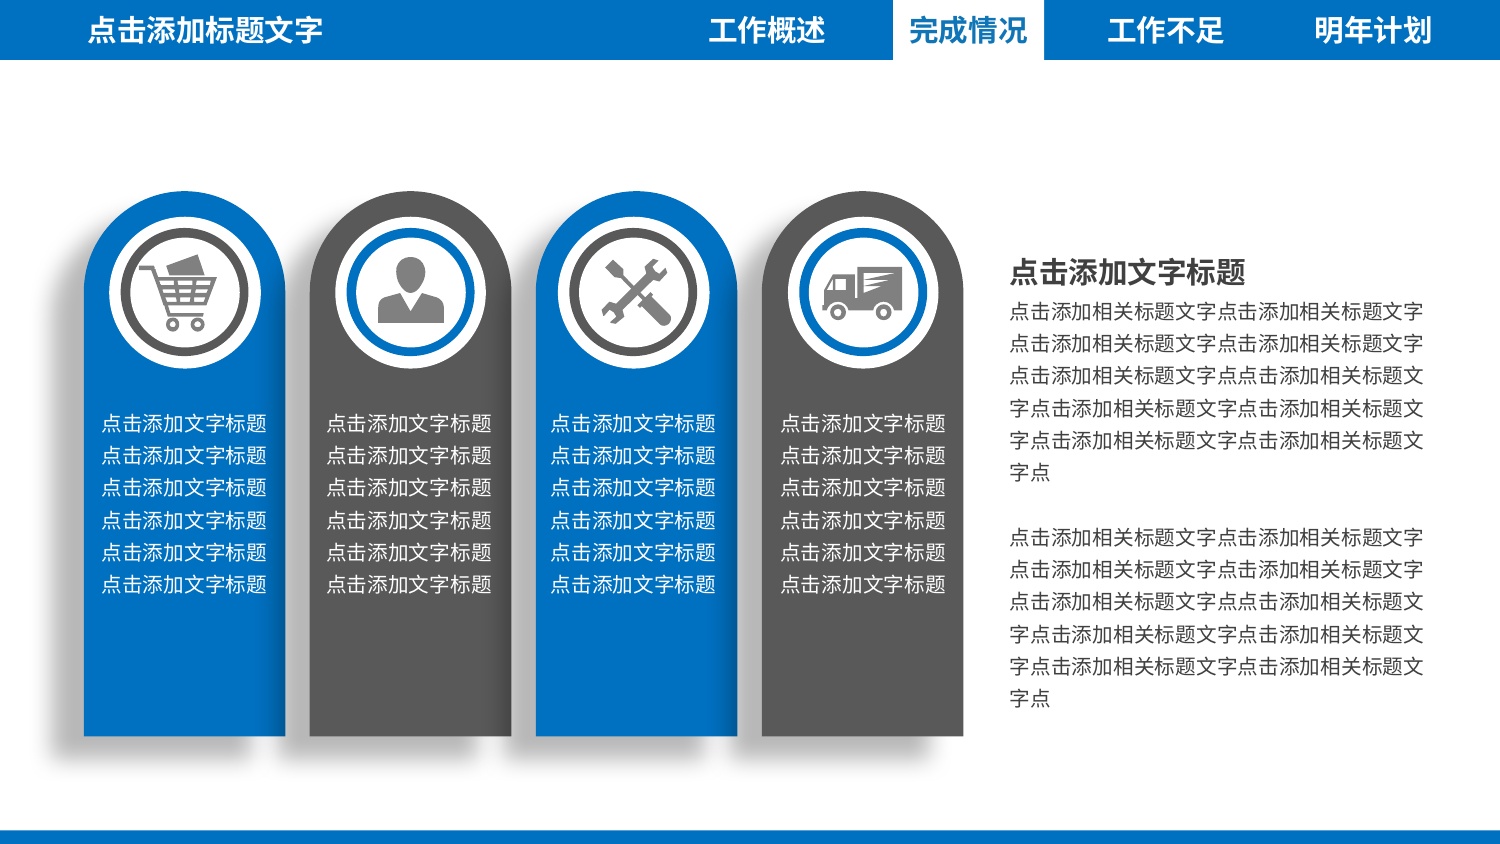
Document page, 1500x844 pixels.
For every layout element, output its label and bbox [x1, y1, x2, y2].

text_box [0, 0, 1500, 844]
